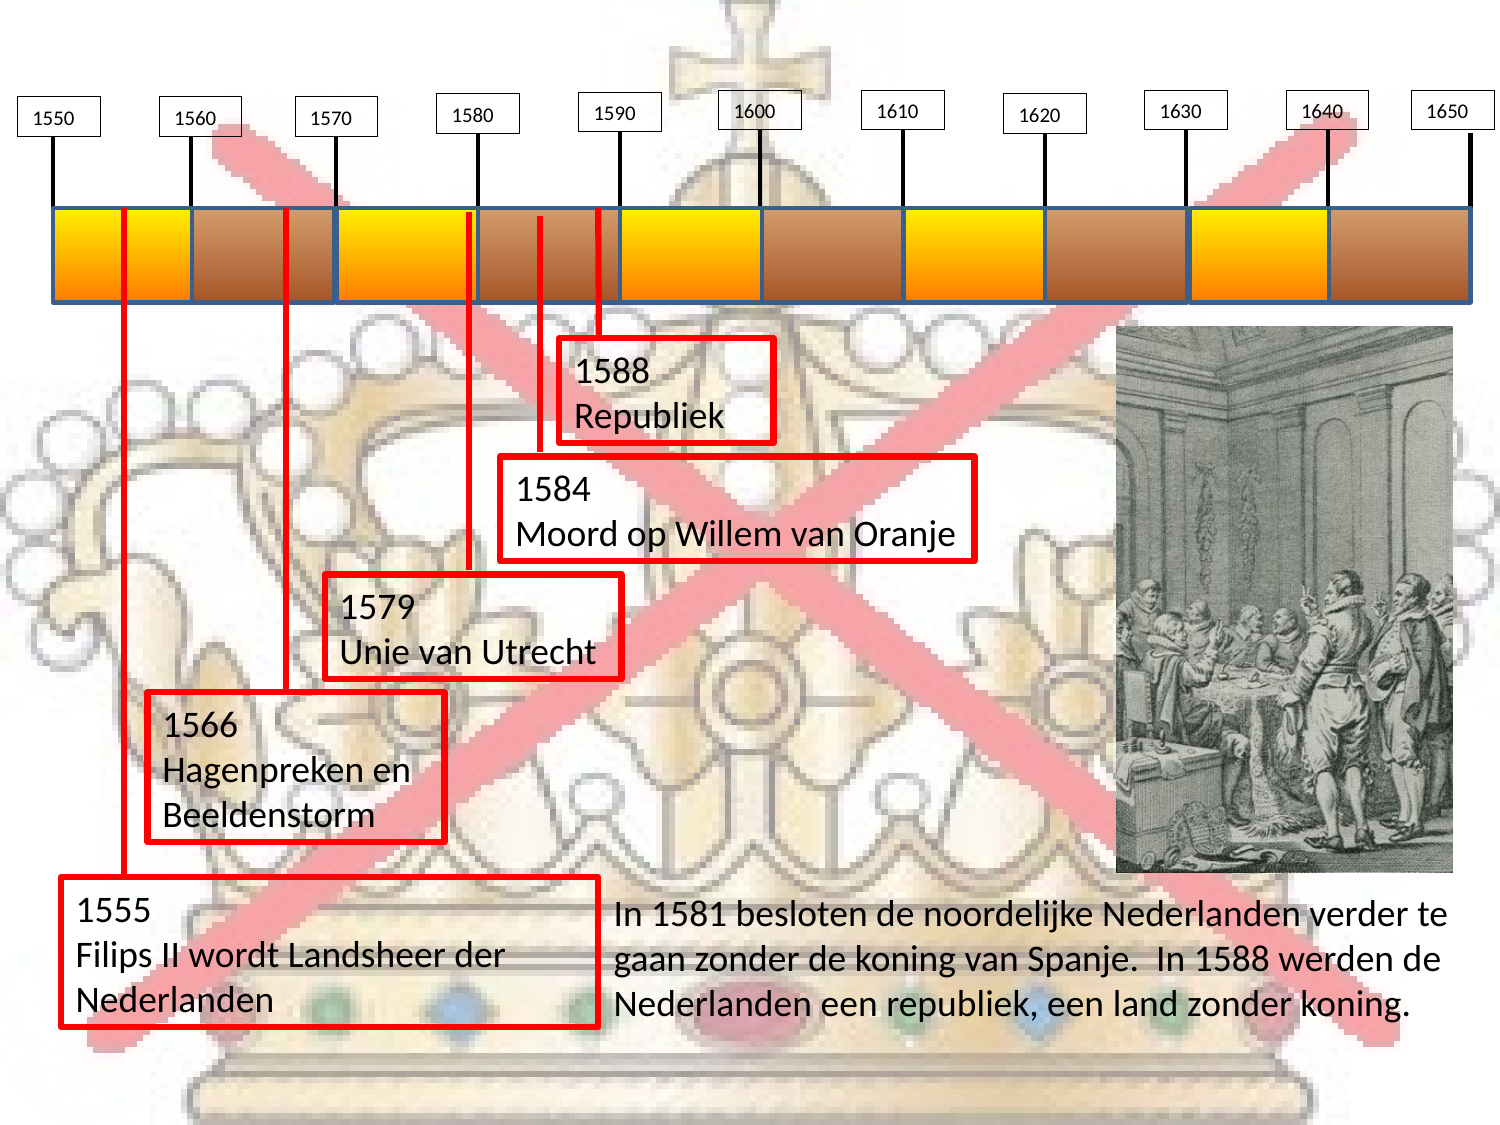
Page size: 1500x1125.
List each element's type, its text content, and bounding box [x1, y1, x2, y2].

text_box 1650 [1411, 90, 1495, 130]
text_box 1579 Unie van Utrecht [324, 574, 622, 680]
text_box 1590 [578, 92, 662, 132]
text_box [1043, 206, 1182, 305]
text_box 1570 [295, 96, 378, 137]
picture [1116, 325, 1453, 873]
text_box [763, 206, 899, 305]
text_box 1550 [17, 96, 101, 137]
text_box [1189, 206, 1325, 305]
text_box 1610 [861, 90, 945, 130]
text_box [339, 206, 473, 305]
text_box 1555 Filips II wordt Landsheer der Nederlanden [60, 877, 599, 1027]
text_box 1640 [1286, 90, 1369, 130]
text_box 1580 [436, 93, 520, 134]
text_box In 1581 besloten de noordelijke Nederlanden verder te gaan zonder de koning van Spanje. In 1588 werden de Nederlanden een republiek, een land zonder koning. [598, 881, 1495, 1032]
text_box 1630 [1144, 90, 1228, 130]
text_box [622, 206, 757, 305]
text_box 1566 Hagenpreken en Beeldenstorm [147, 692, 445, 843]
text_box [195, 206, 332, 305]
text_box 1620 [1003, 93, 1087, 134]
text_box 1584 Moord op Willem van Oranje [500, 456, 975, 562]
text_box [906, 206, 1043, 305]
text_box 1560 [159, 96, 242, 137]
text_box [476, 206, 622, 305]
text_box 1588 Republiek [559, 338, 774, 443]
text_box [1331, 206, 1467, 305]
text_box 1600 [718, 90, 802, 130]
text_box [56, 206, 188, 305]
